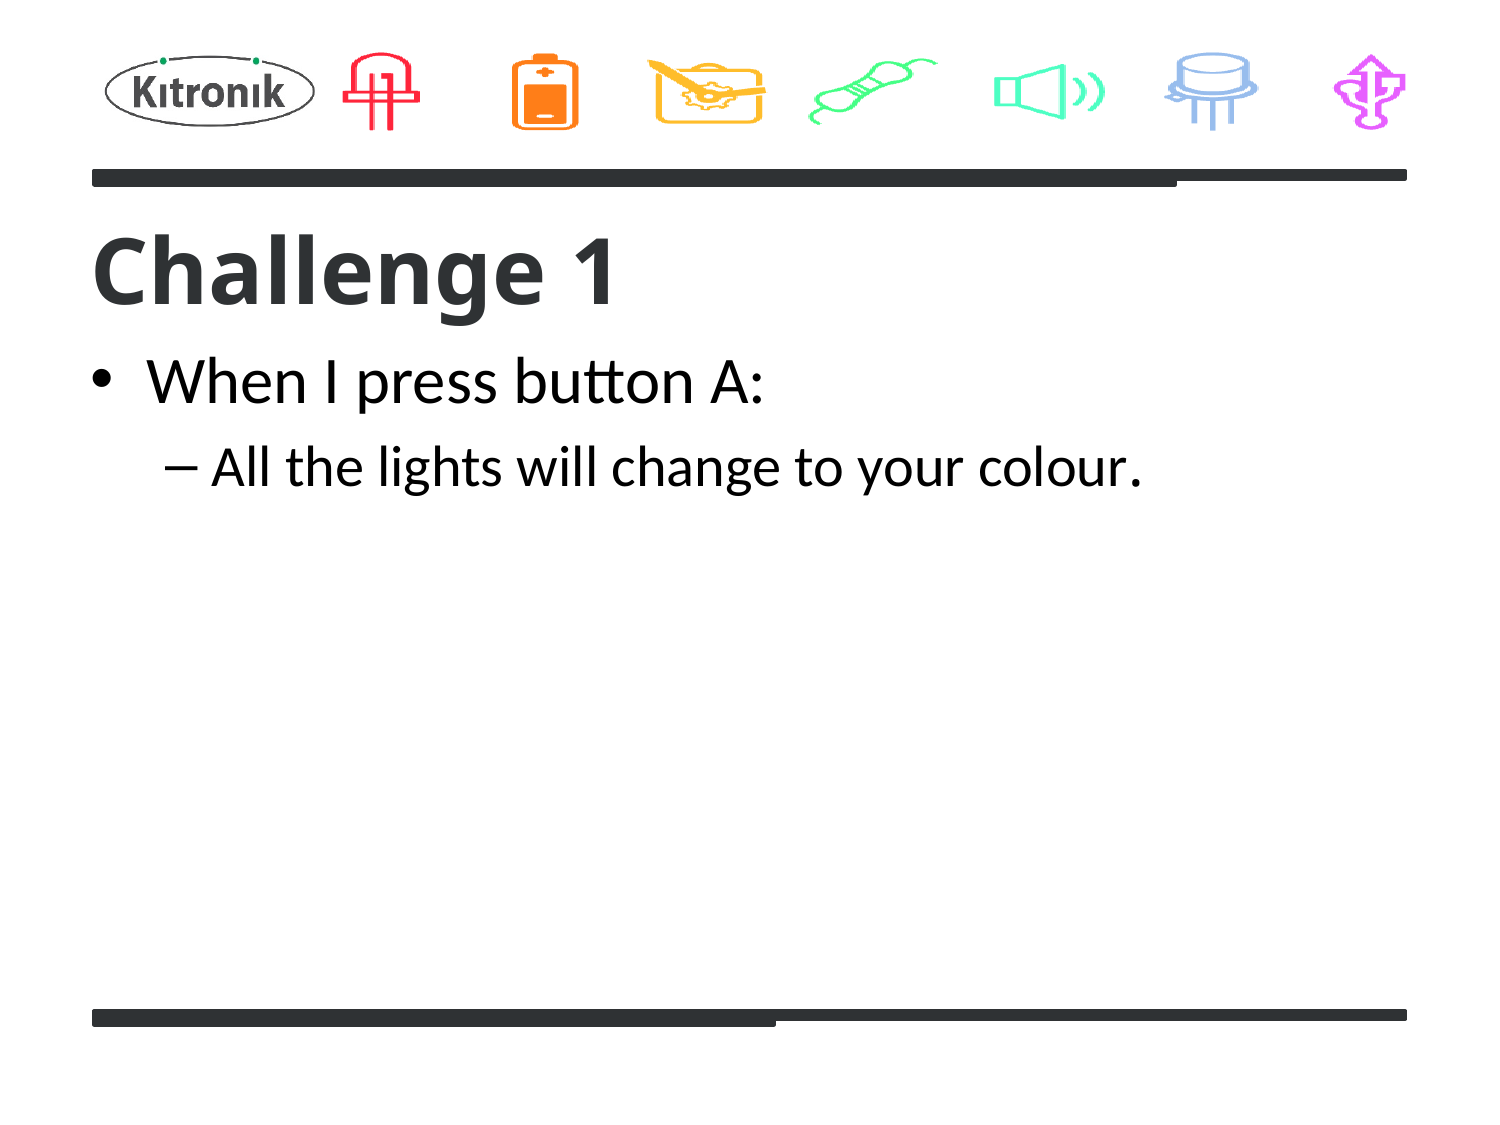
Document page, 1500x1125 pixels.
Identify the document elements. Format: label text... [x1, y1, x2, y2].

picture [342, 52, 1406, 131]
text_box [92, 169, 1407, 181]
title Challenge 1 [75, 174, 1425, 329]
text_box [92, 181, 1177, 187]
list When I press button A: All the lights will change to your colour. [75, 329, 1425, 966]
picture [94, 44, 325, 138]
text_box [92, 1009, 1407, 1021]
text_box [92, 1021, 776, 1027]
